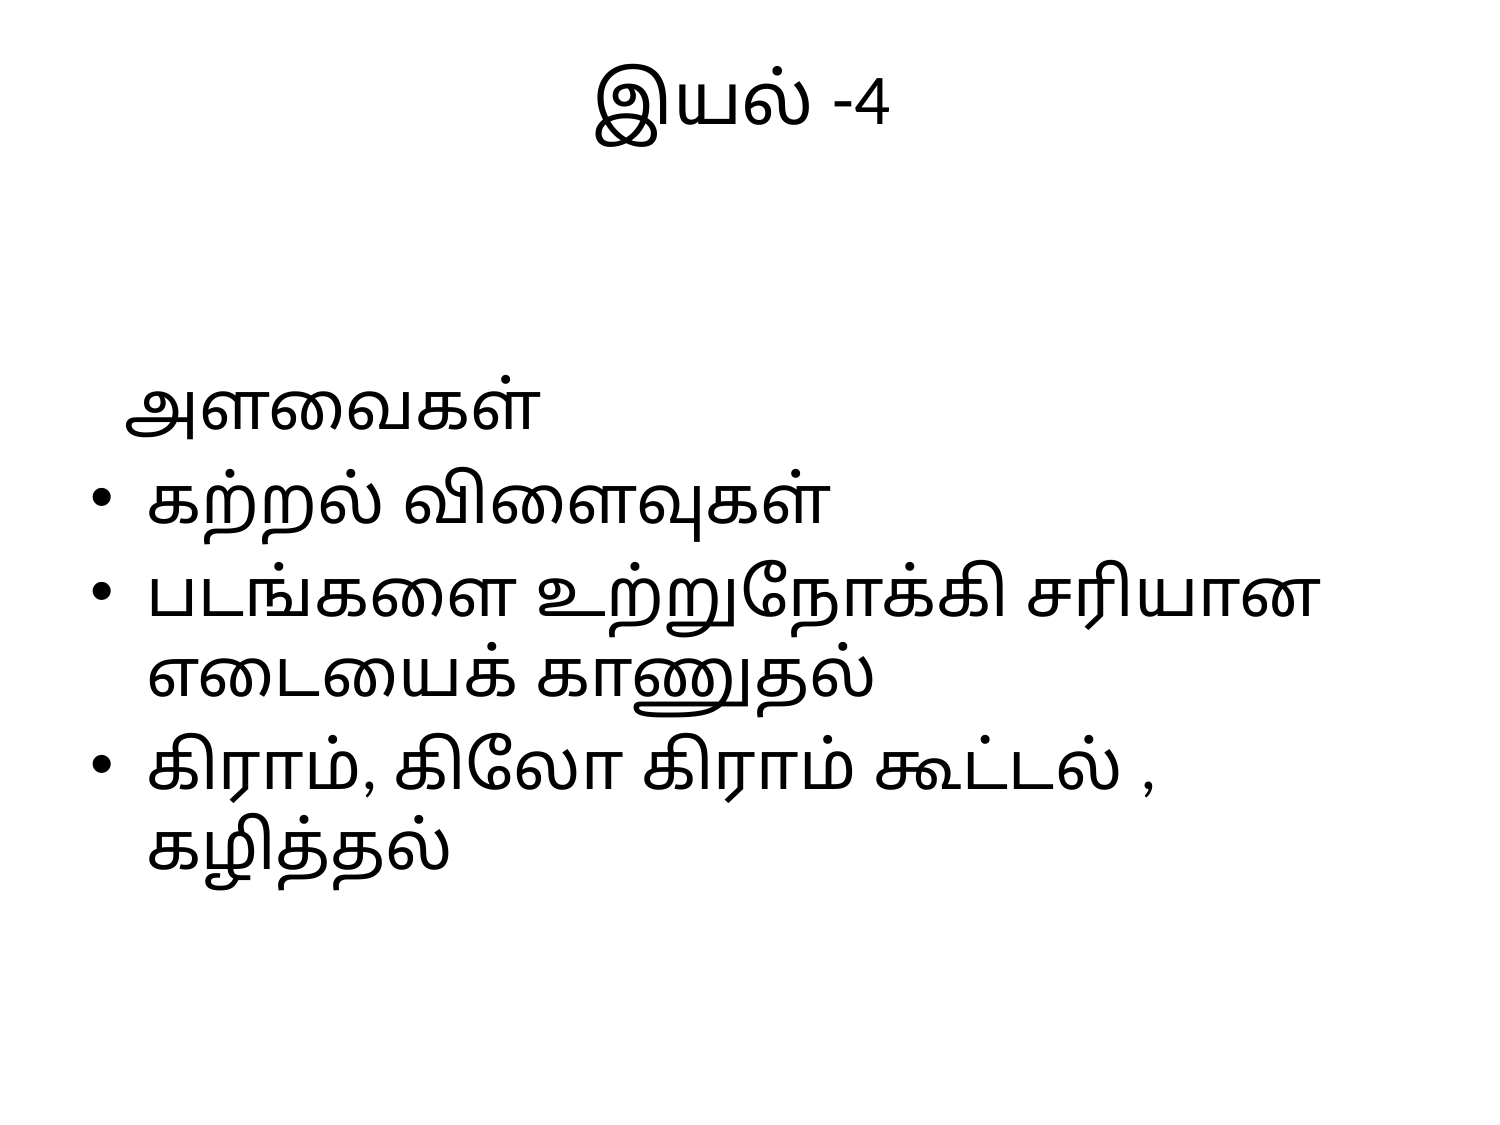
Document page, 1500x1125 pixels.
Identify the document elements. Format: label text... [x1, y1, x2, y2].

list அளவைகள் கற்றல் விளைவுகள் படங்களை உற்றுநோக்கி சரியான எடையைக் காணுதல் கிராம், கிலோ கிராம் கூட்டல் , கழித்தல் [75, 262, 1425, 1005]
title இயல் -4 [75, 45, 1425, 233]
